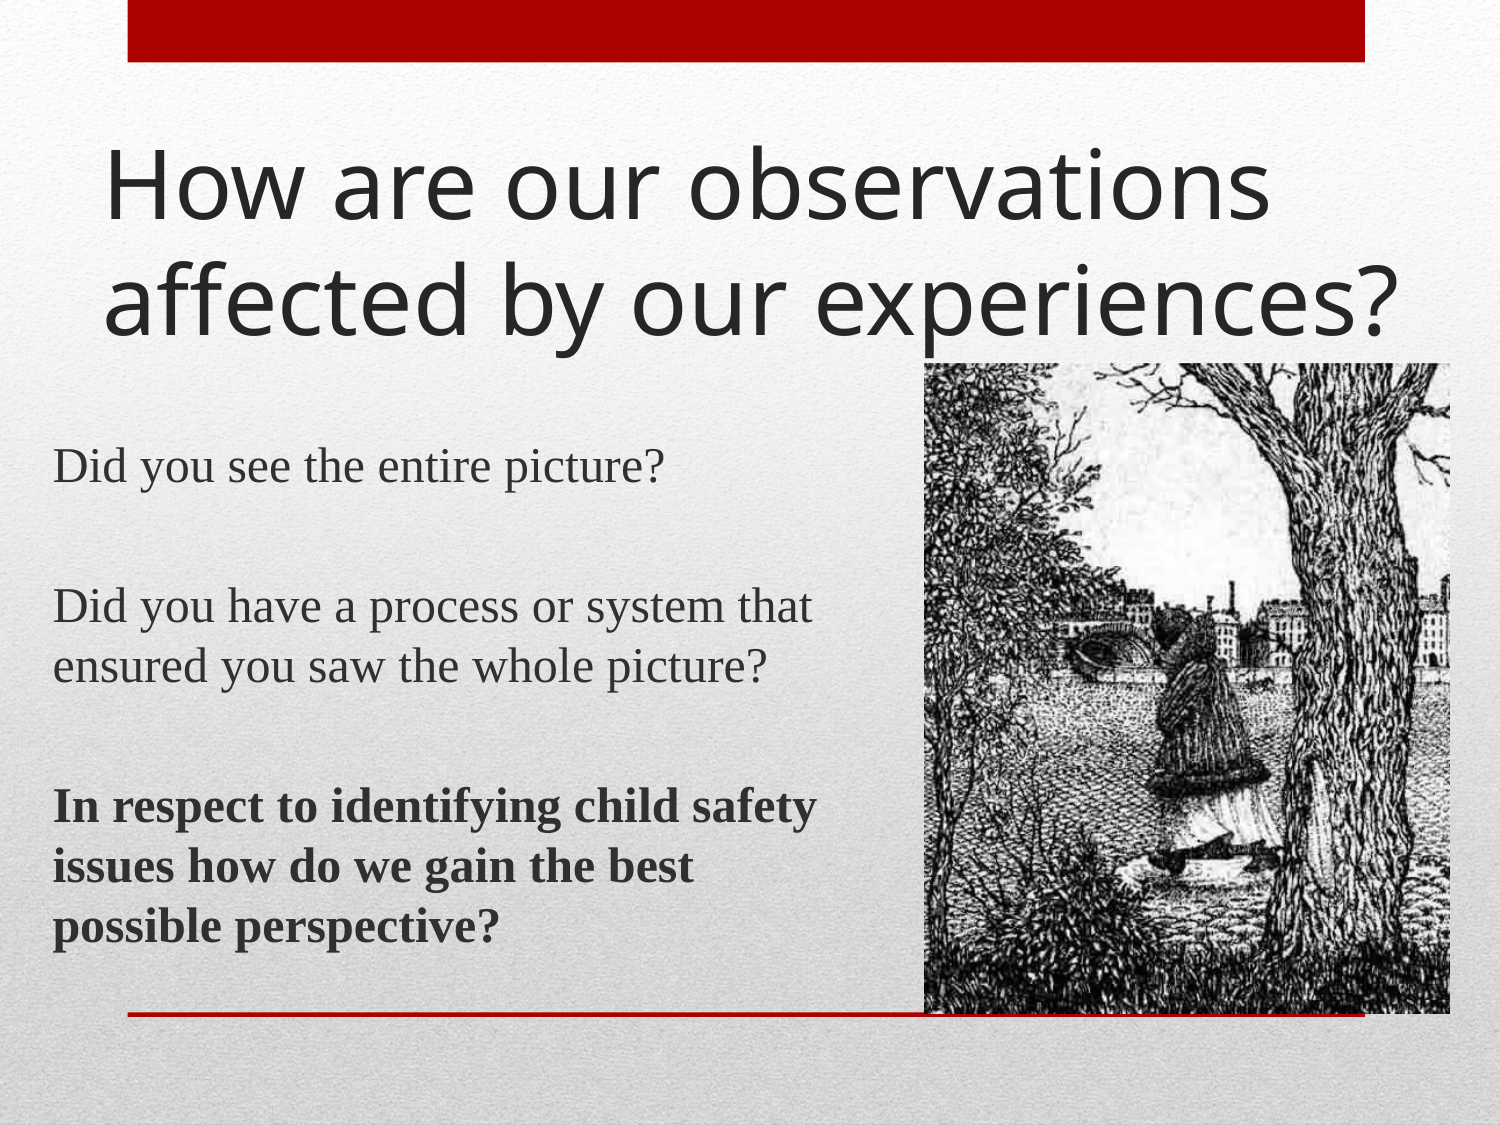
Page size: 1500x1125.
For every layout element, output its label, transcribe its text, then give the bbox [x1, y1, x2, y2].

picture [924, 361, 1451, 1015]
list Did you see the entire picture? Did you have a process or system that ensured you saw the whole picture? In respect to identifying child safety issues how do we gain the best possible perspective? [37, 425, 863, 1014]
title How are our observations affected by our experiences? [87, 112, 1438, 363]
